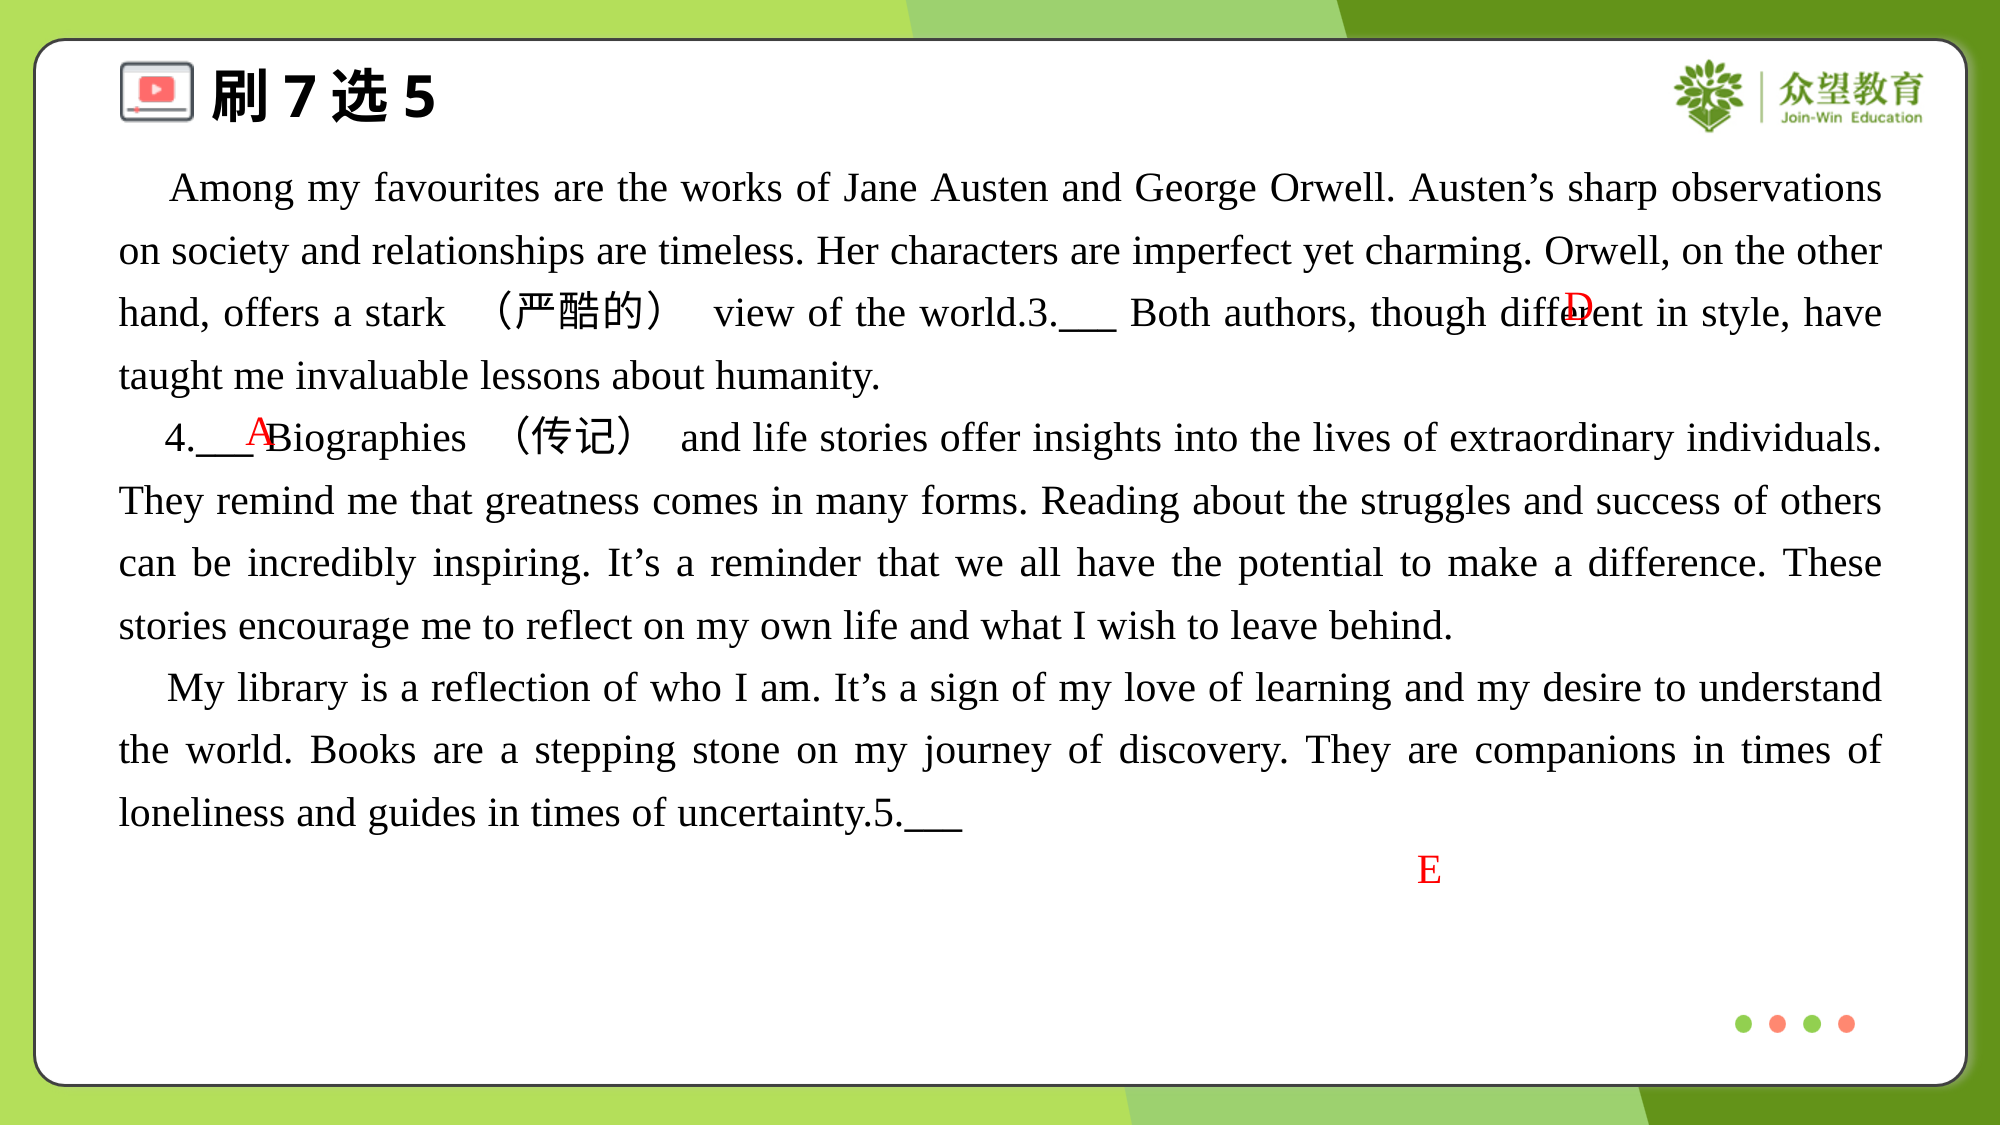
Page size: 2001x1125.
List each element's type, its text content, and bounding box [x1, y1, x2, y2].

text_box Among my favourites are the works of Jane Austen and George Orwell. Austen’s sharp observations on society and relationships are timeless. Her characters are imperfect yet charming. Orwell, on the other hand, offers a stark （严酷的） view of the world.3.___ Both authors, though different in style, have taught me invaluable lessons about humanity. 4.___ Biographies （传记） and life stories offer insights into the lives of extraordinary individuals. They remind me that greatness comes in many forms. Reading about the struggles and success of others can be incredibly inspiring. It’s a reminder that we all have the potential to make a difference. These stories encourage me to reflect on my own life and what I wish to leave behind. My library is a reflection of who I am. It’s a sign of my love of learning and my desire to understand the world. Books are a stepping stone on my journey of discovery. They are companions in times of loneliness and guides in times of uncertainty.5.___ [118, 147, 1883, 893]
text_box E [1412, 828, 1447, 887]
picture [0, 0, 2000, 1125]
text_box D [1558, 266, 1599, 324]
text_box A [240, 391, 281, 449]
